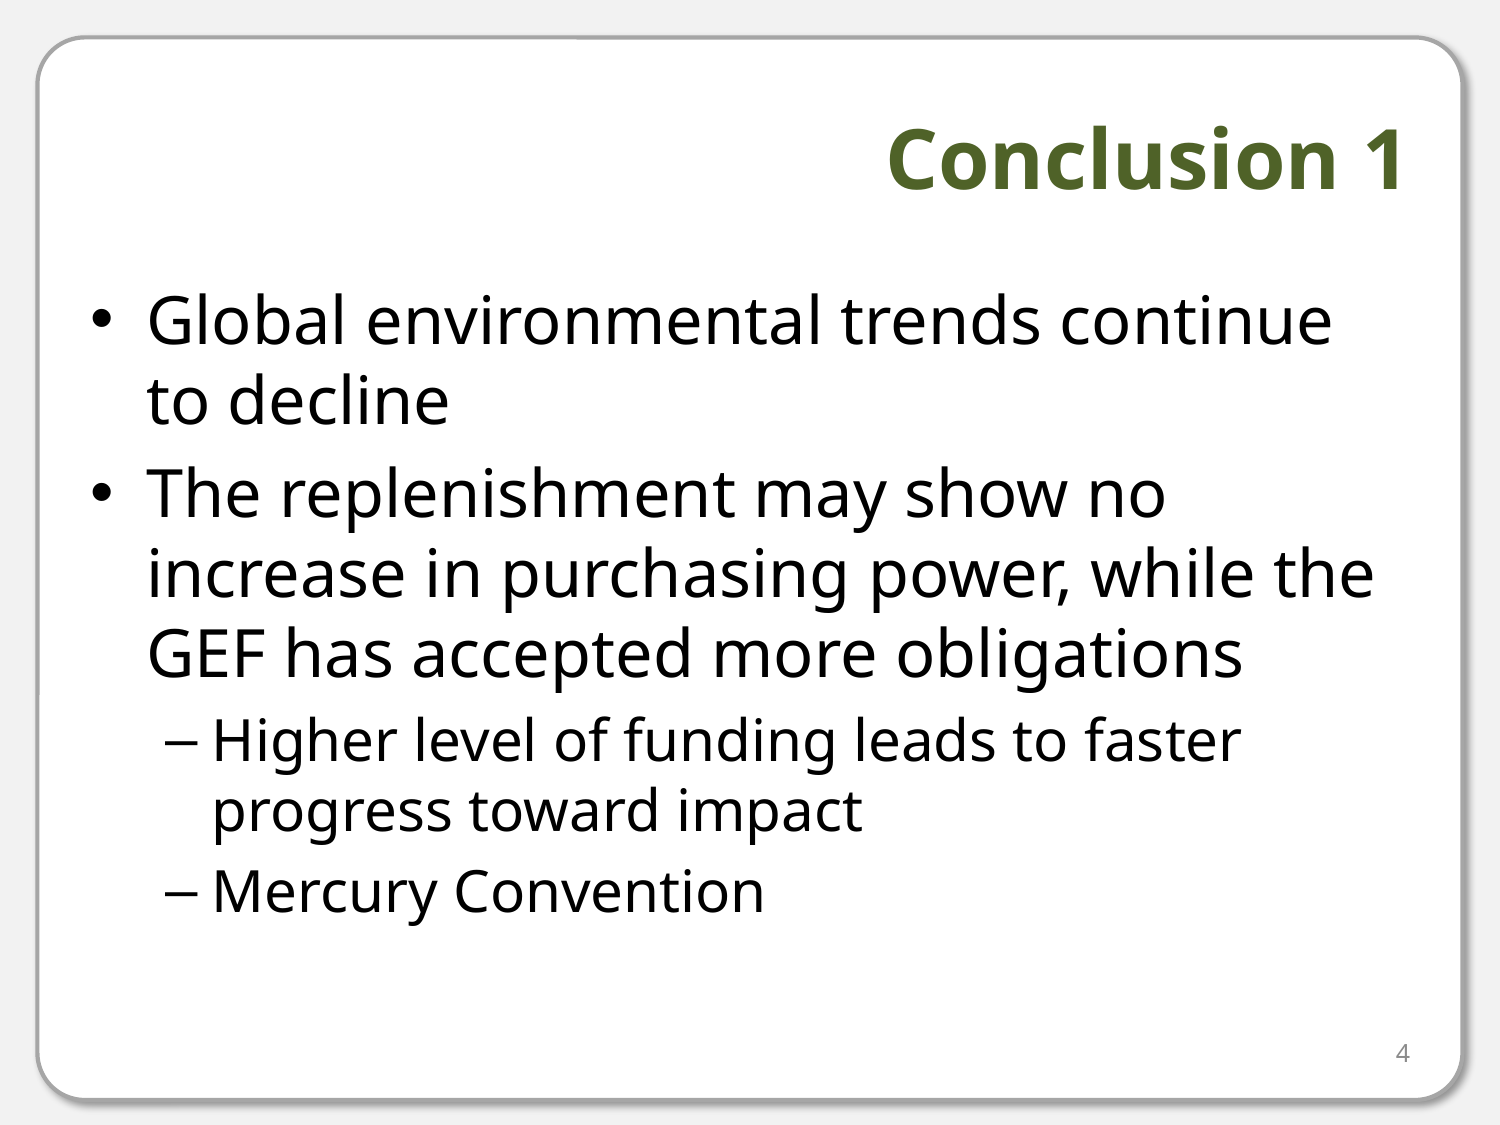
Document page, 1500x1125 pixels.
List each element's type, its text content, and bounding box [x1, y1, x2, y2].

title Conclusion 1 [75, 62, 1425, 250]
list Global environmental trends continue to decline The replenishment may show no increase in purchasing power, while the GEF has accepted more obligations Higher level of funding leads to faster progress toward impact Mercury Convention [75, 270, 1425, 1013]
slide_number 4 [1074, 1025, 1425, 1085]
